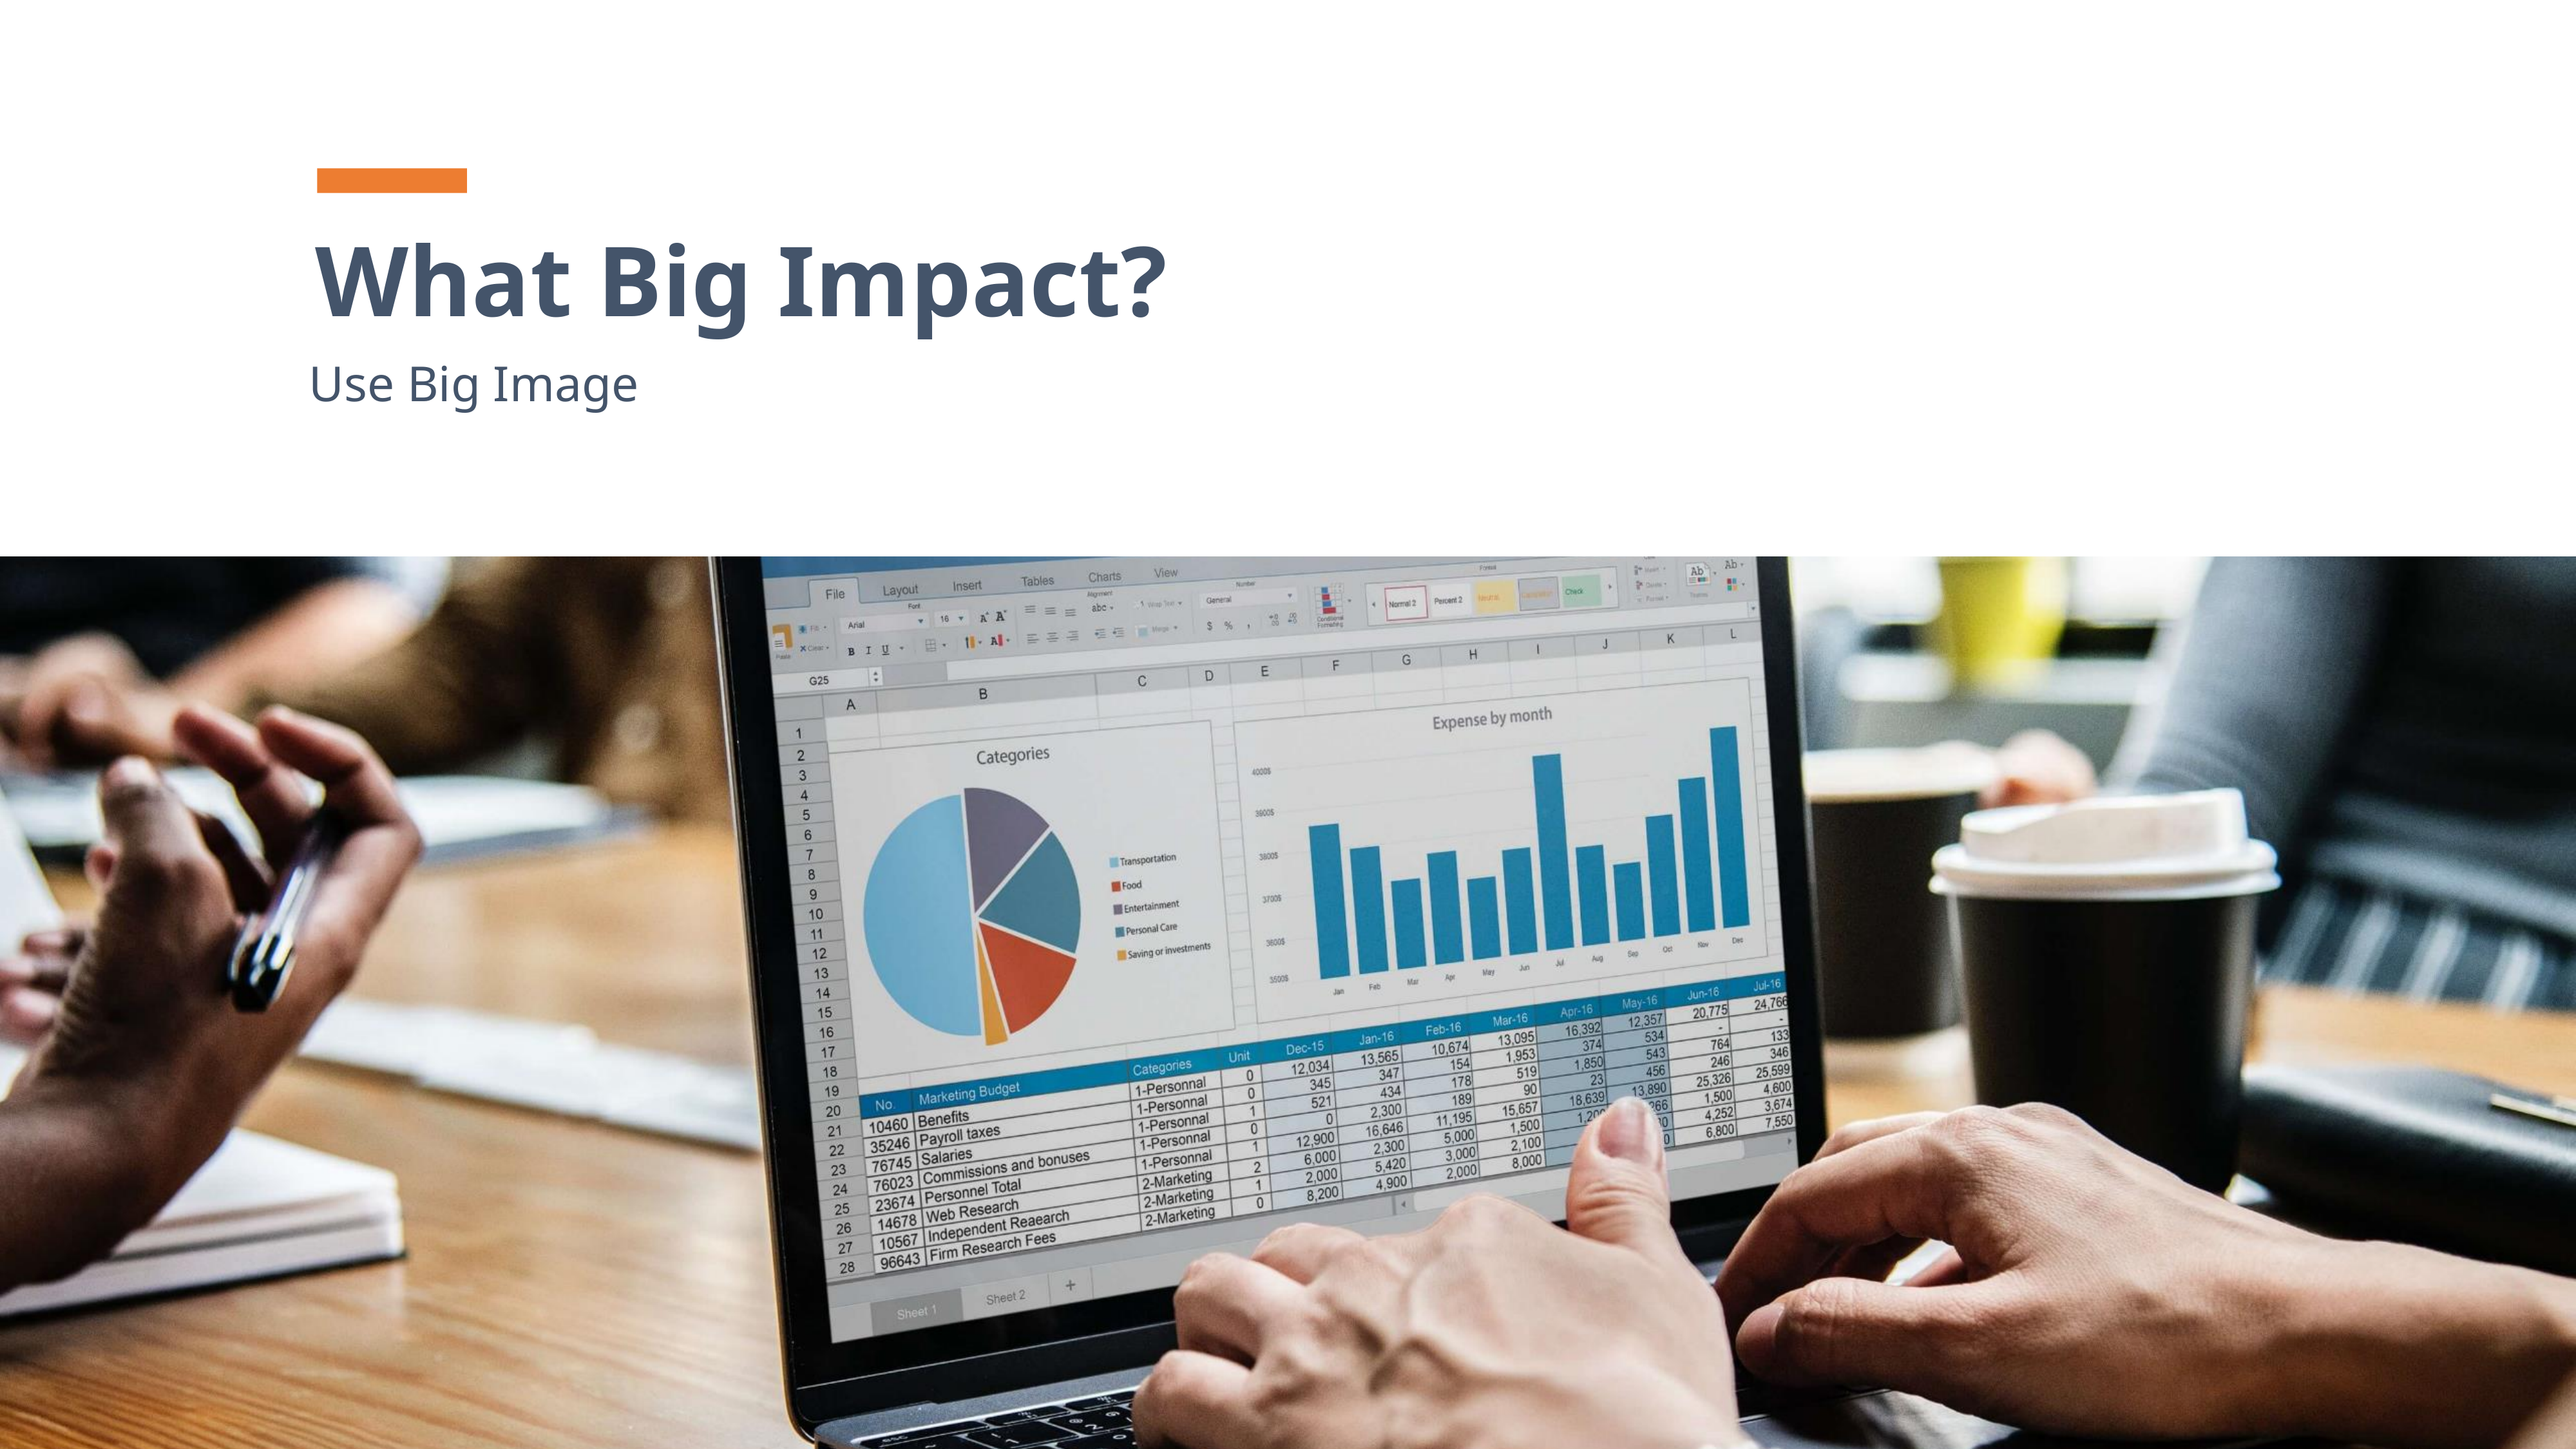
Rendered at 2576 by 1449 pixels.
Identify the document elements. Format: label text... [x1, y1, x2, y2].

text_box Use Big Image [299, 348, 649, 417]
picture [0, 556, 2576, 1449]
text_box What Big Impact? [305, 214, 1181, 341]
text_box [316, 167, 468, 194]
